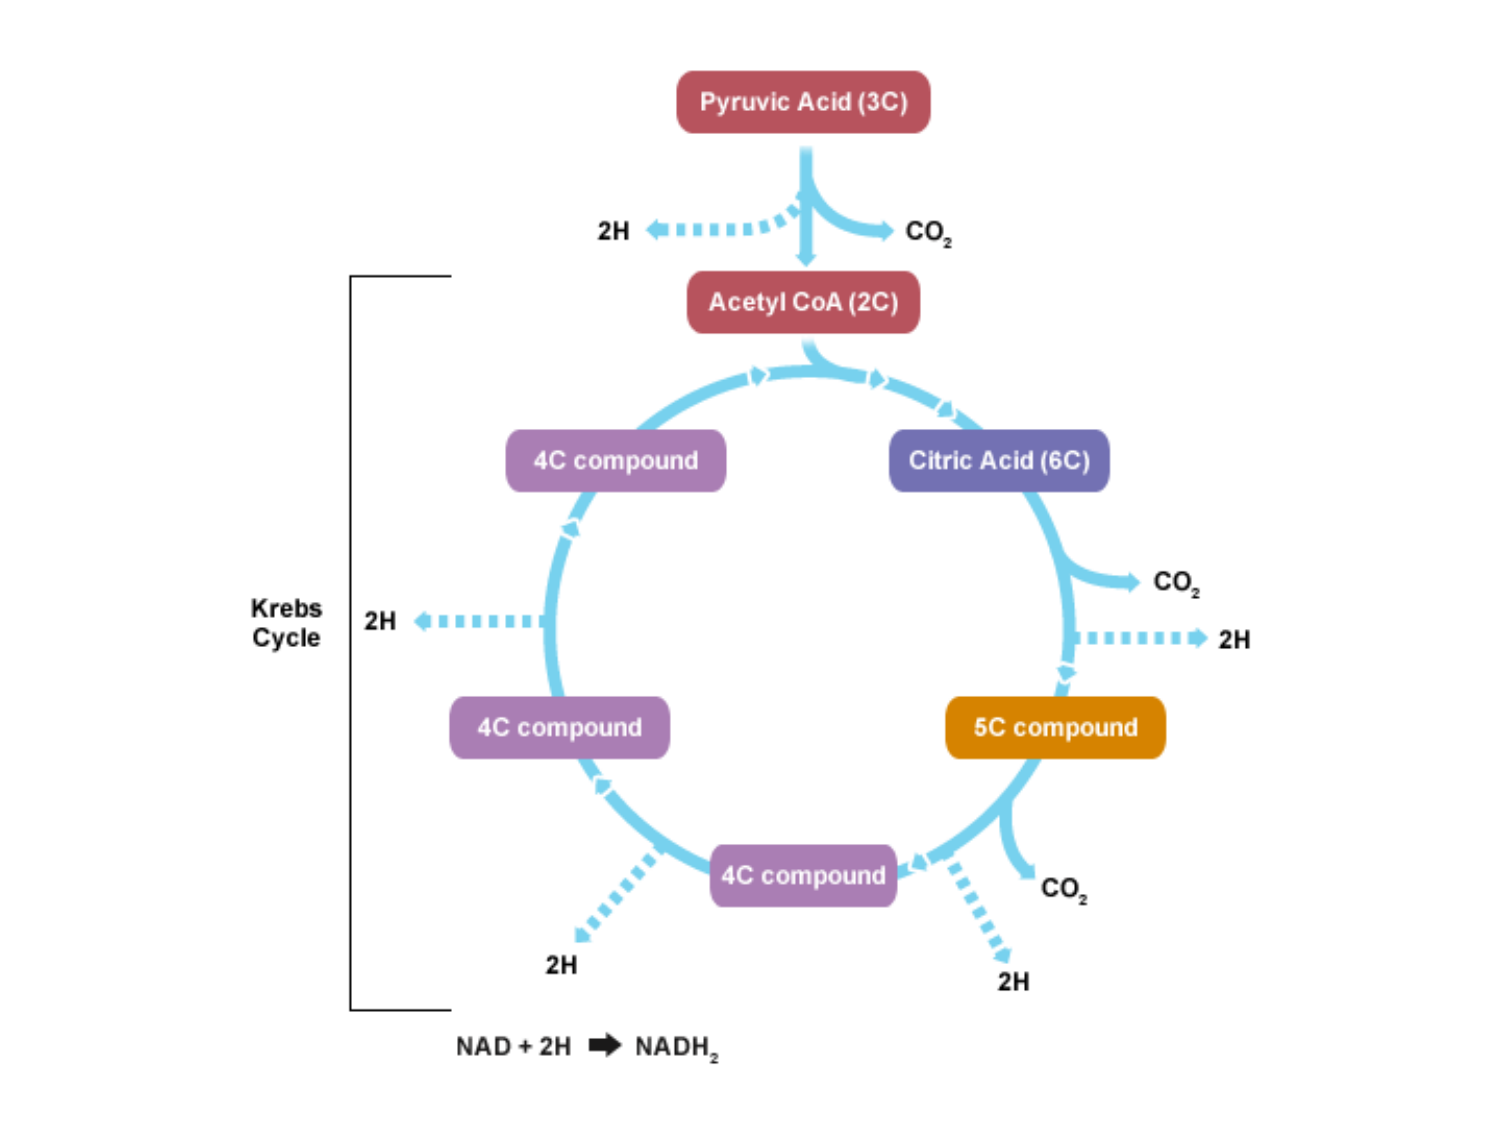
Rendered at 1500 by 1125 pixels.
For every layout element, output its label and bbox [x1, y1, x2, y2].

picture [210, 38, 1321, 1087]
